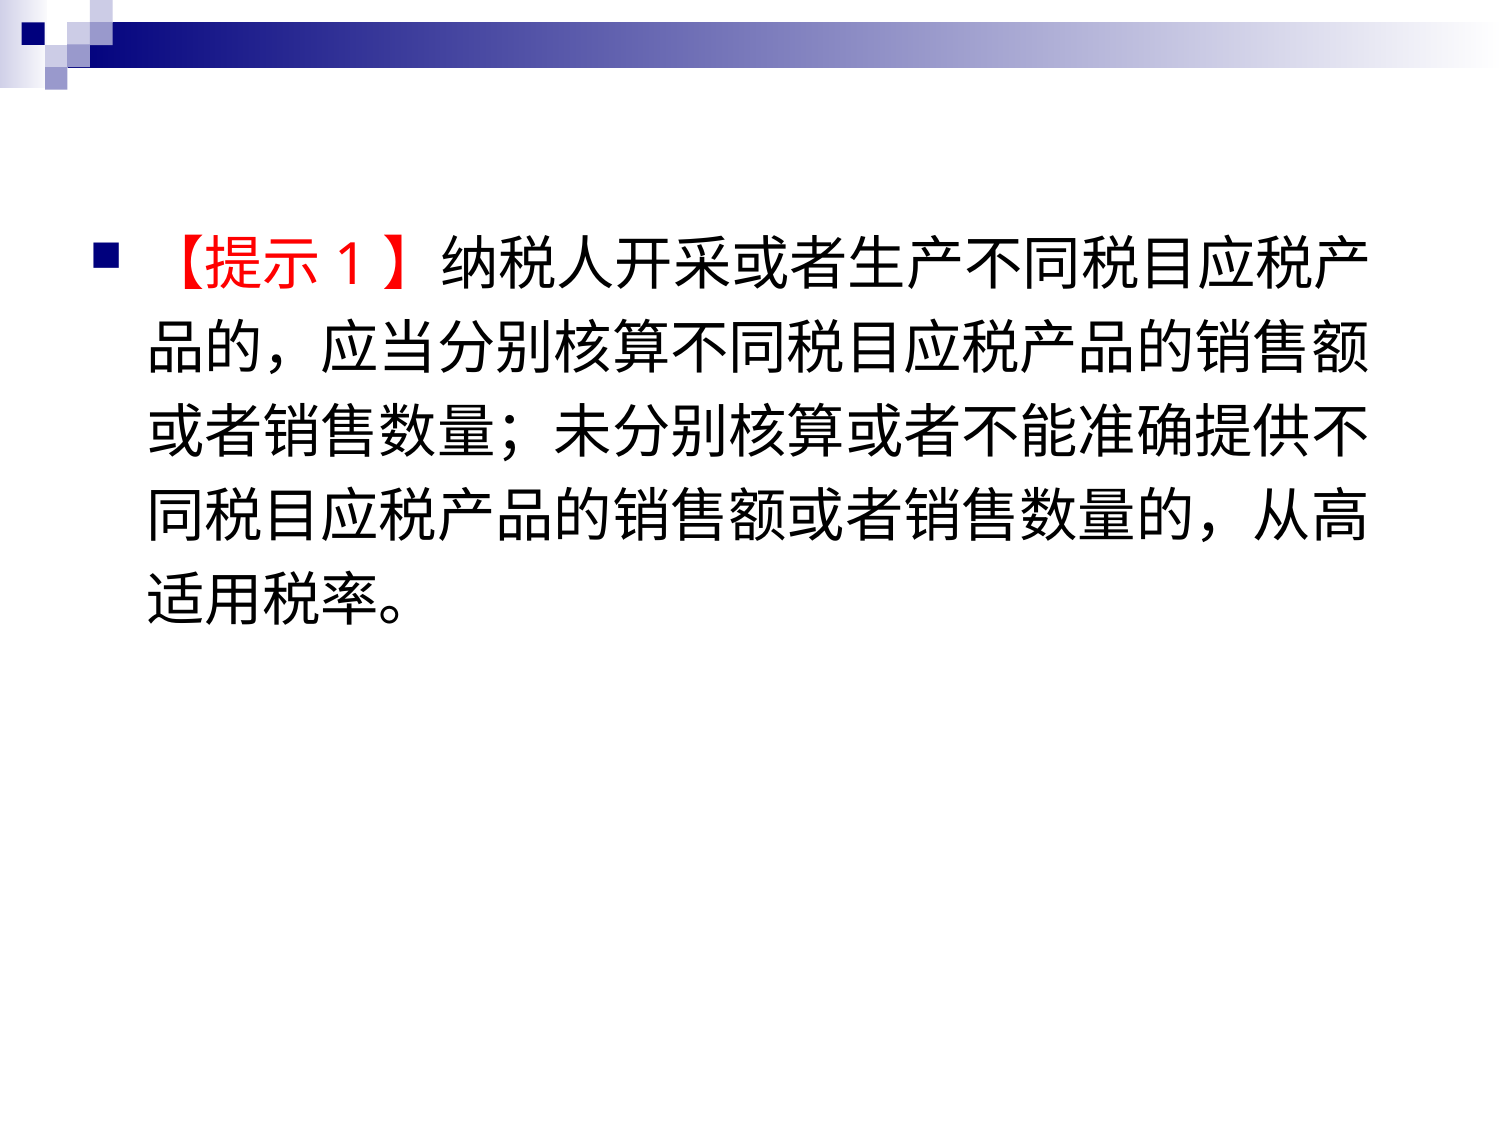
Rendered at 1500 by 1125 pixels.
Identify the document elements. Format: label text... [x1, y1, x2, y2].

list 【提示1】纳税人开采或者生产不同税目应税产品的，应当分别核算不同税目应税产品的销售额或者销售数量；未分别核算或者不能准确提供不同税目应税产品的销售额或者销售数量的，从高适用税率。 [74, 204, 1426, 843]
